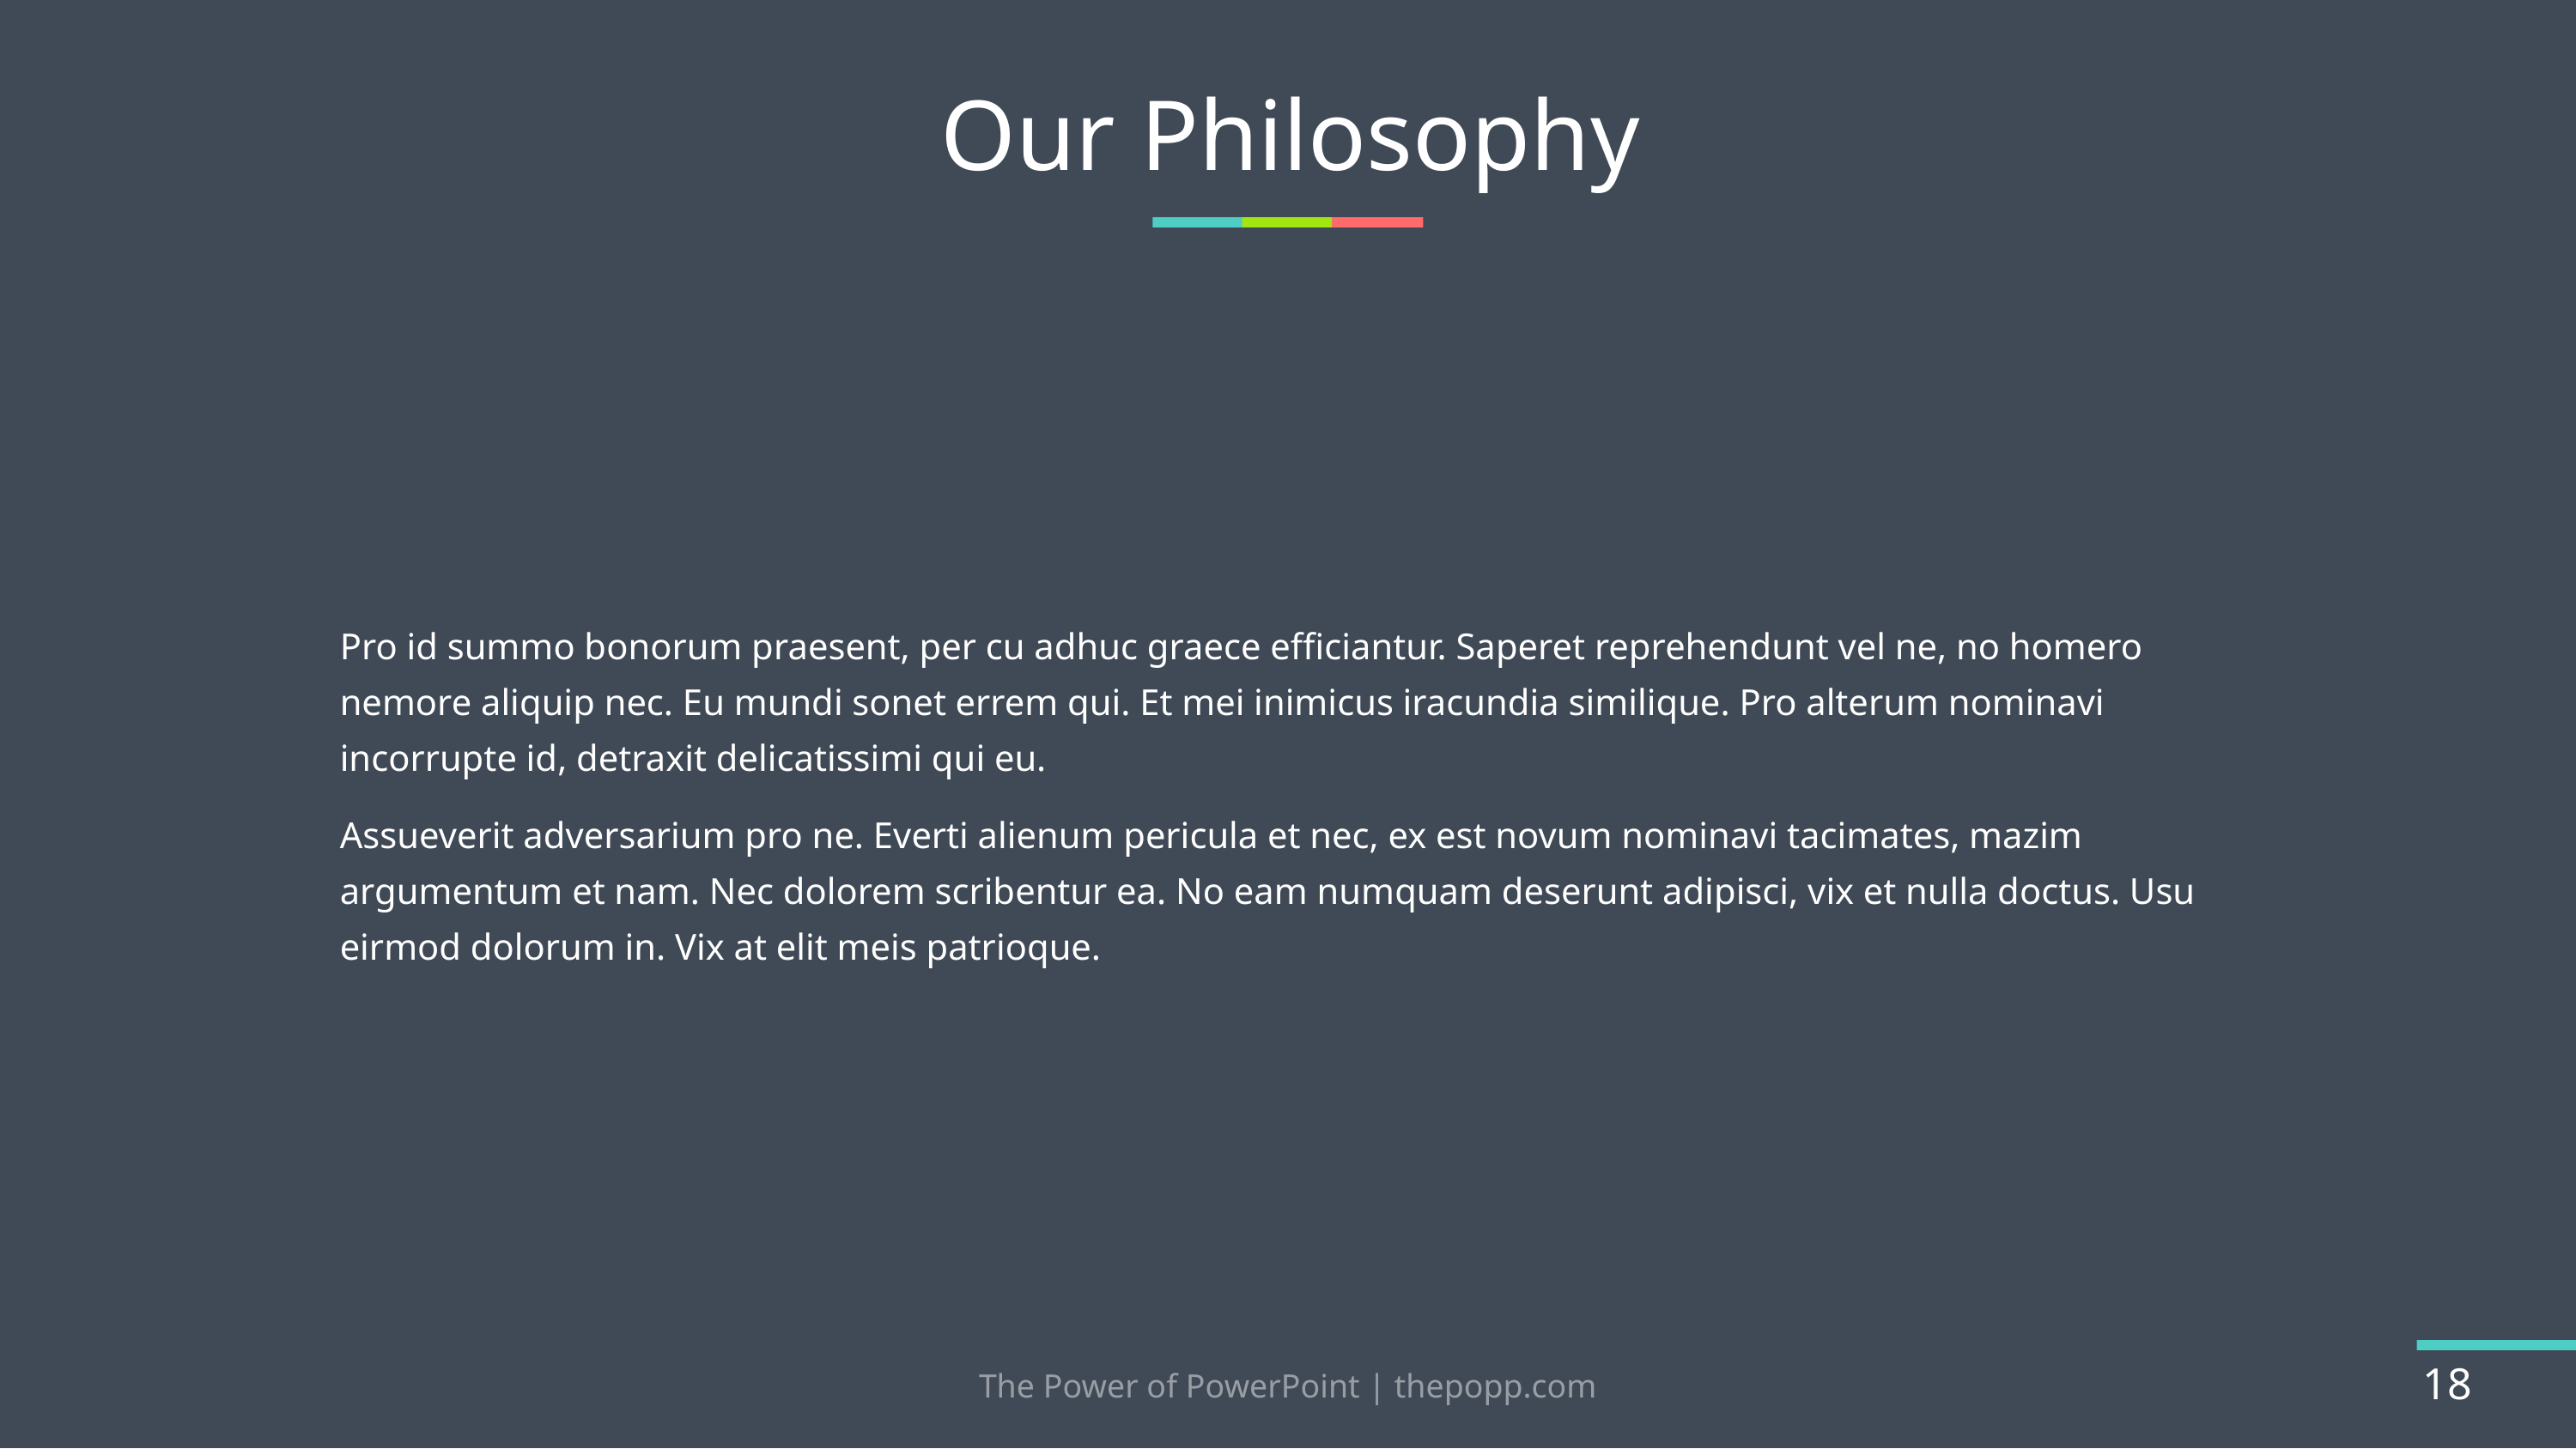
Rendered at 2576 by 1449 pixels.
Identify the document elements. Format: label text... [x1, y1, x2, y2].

title Our Philosophy [69, 49, 2512, 230]
list Pro id summo bonorum praesent, per cu adhuc graece efficiantur. Saperet reprehendunt vel ne, no homero nemore aliquip nec. Eu mundi sonet errem qui. Et mei inimicus iracundia similique. Pro alterum nominavi incorrupte id, detraxit delicatissimi qui eu. Assueverit adversarium pro ne. Everti alienum pericula et nec, ex est novum nominavi tacimates, mazim argumentum et nam. Nec dolorem scribentur ea. No eam numquam deserunt adipisci, vix et nulla doctus. Usu eirmod dolorum in. Vix at elit meis patrioque. [326, 537, 2249, 1041]
slide_number 18 [2409, 1351, 2576, 1421]
footer The Power of PowerPoint | thepopp.com [853, 1349, 1723, 1427]
